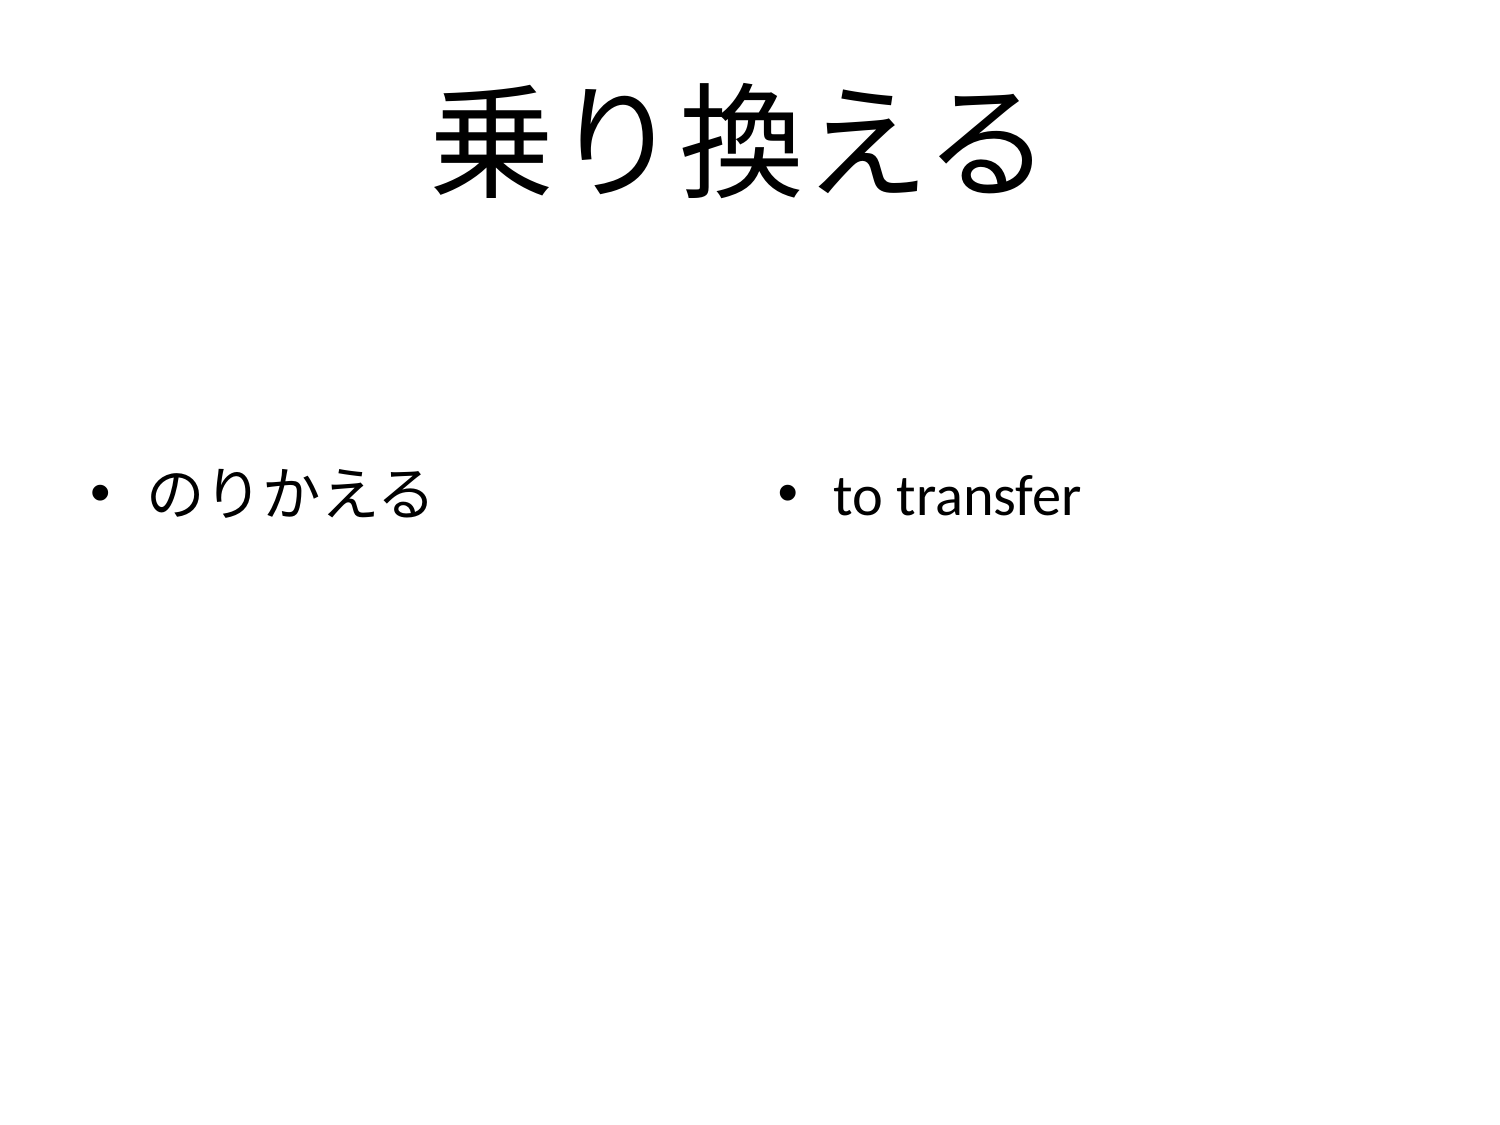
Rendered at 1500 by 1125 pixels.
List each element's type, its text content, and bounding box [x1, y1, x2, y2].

title 乗り換える [74, 44, 1426, 233]
list のりかえる [74, 449, 738, 1006]
list to transfer [762, 449, 1426, 1006]
